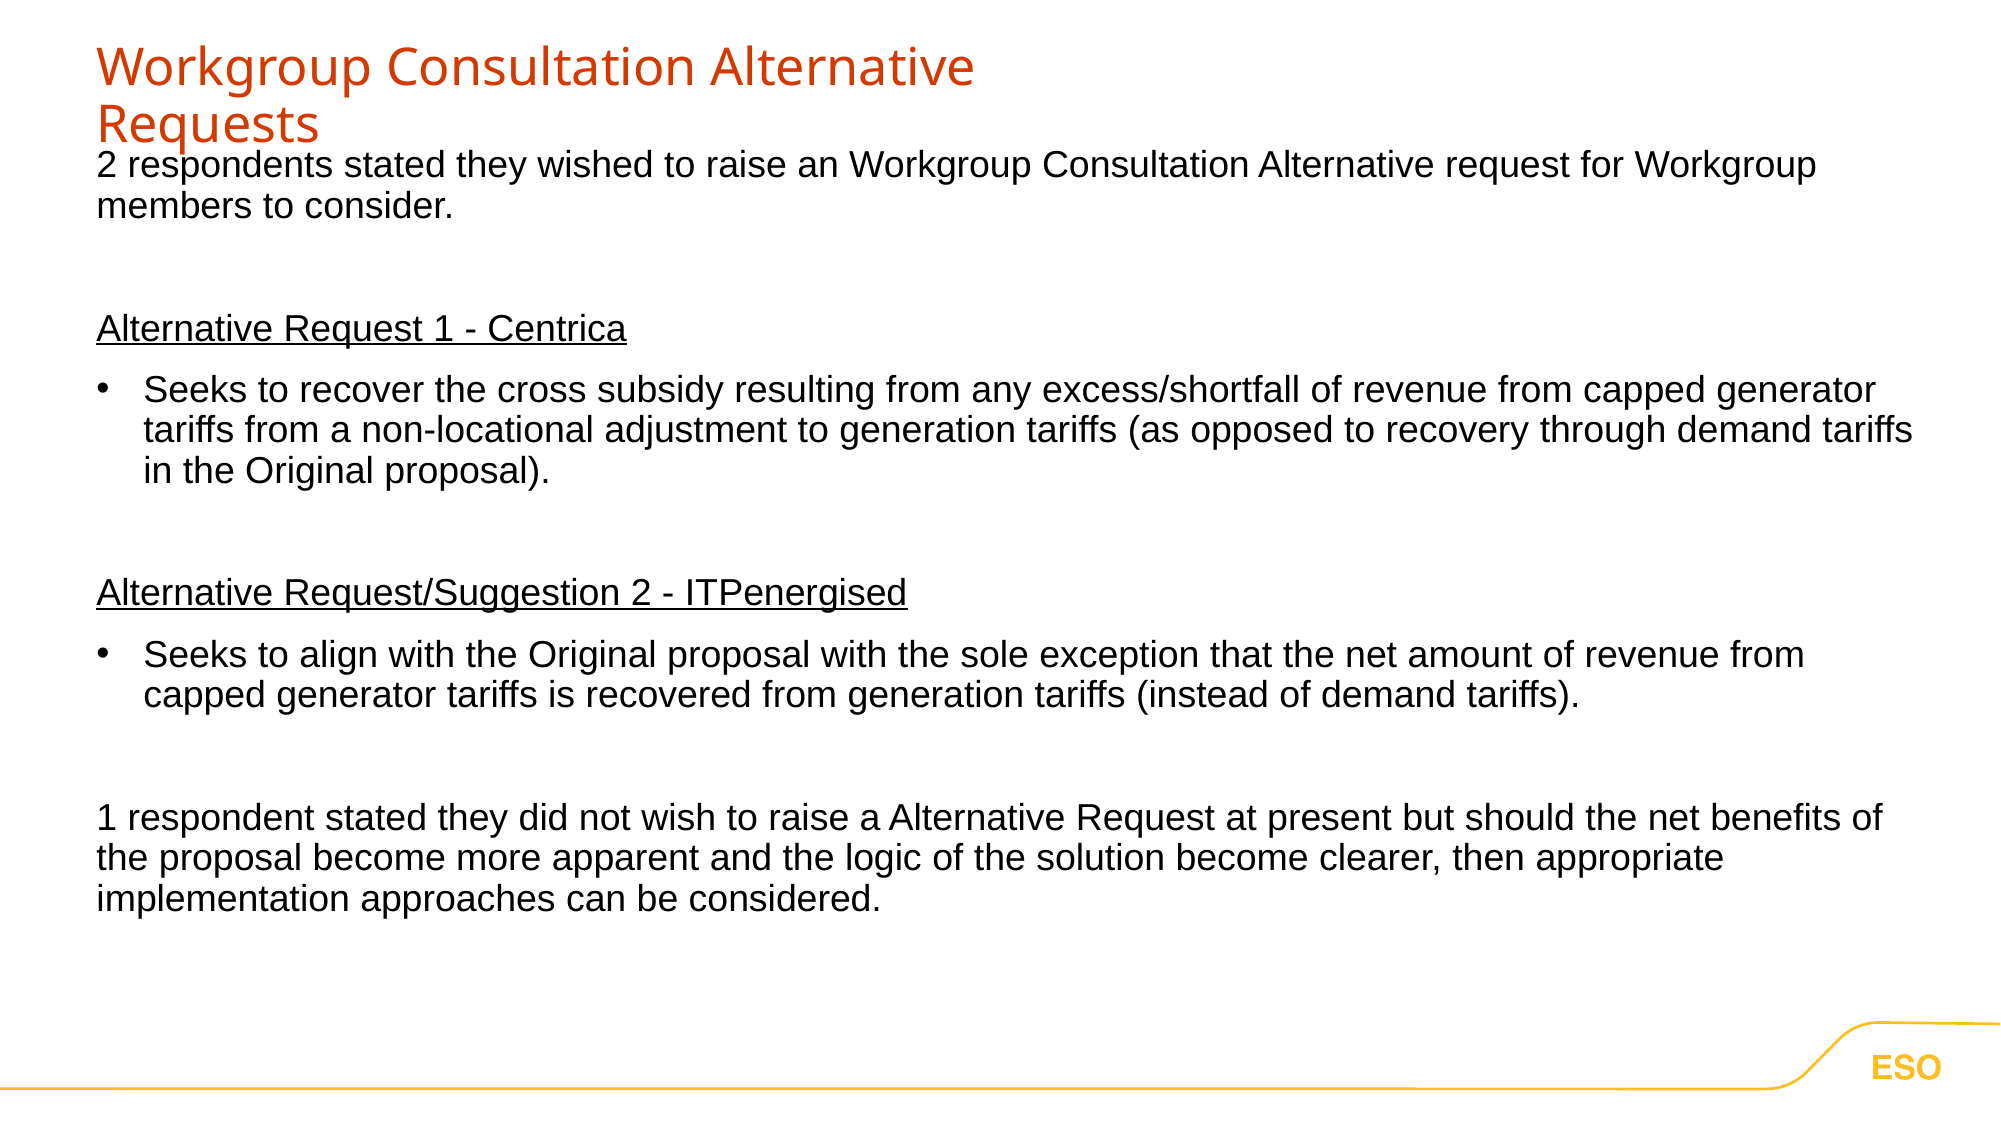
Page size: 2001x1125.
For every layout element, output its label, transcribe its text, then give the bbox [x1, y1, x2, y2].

title Workgroup Consultation Alternative Requests [81, 33, 1229, 139]
picture [1873, 1054, 1941, 1080]
list 2 respondents stated they wished to raise an Workgroup Consultation Alternative request for Workgroup members to consider. Alternative Request 1 - Centrica Seeks to recover the cross subsidy resulting from any excess/shortfall of revenue from capped generator tariffs from a non-locational adjustment to generation tariffs (as opposed to recovery through demand tariffs in the Original proposal). Alternative Request/Suggestion 2 - ITPenergised Seeks to align with the Original proposal with the sole exception that the net amount of revenue from capped generator tariffs is recovered from generation tariffs (instead of demand tariffs). 1 respondent stated they did not wish to raise a Alternative Request at present but should the net benefits of the proposal become more apparent and the logic of the solution become clearer, then appropriate implementation approaches can be considered. [81, 138, 1934, 1052]
